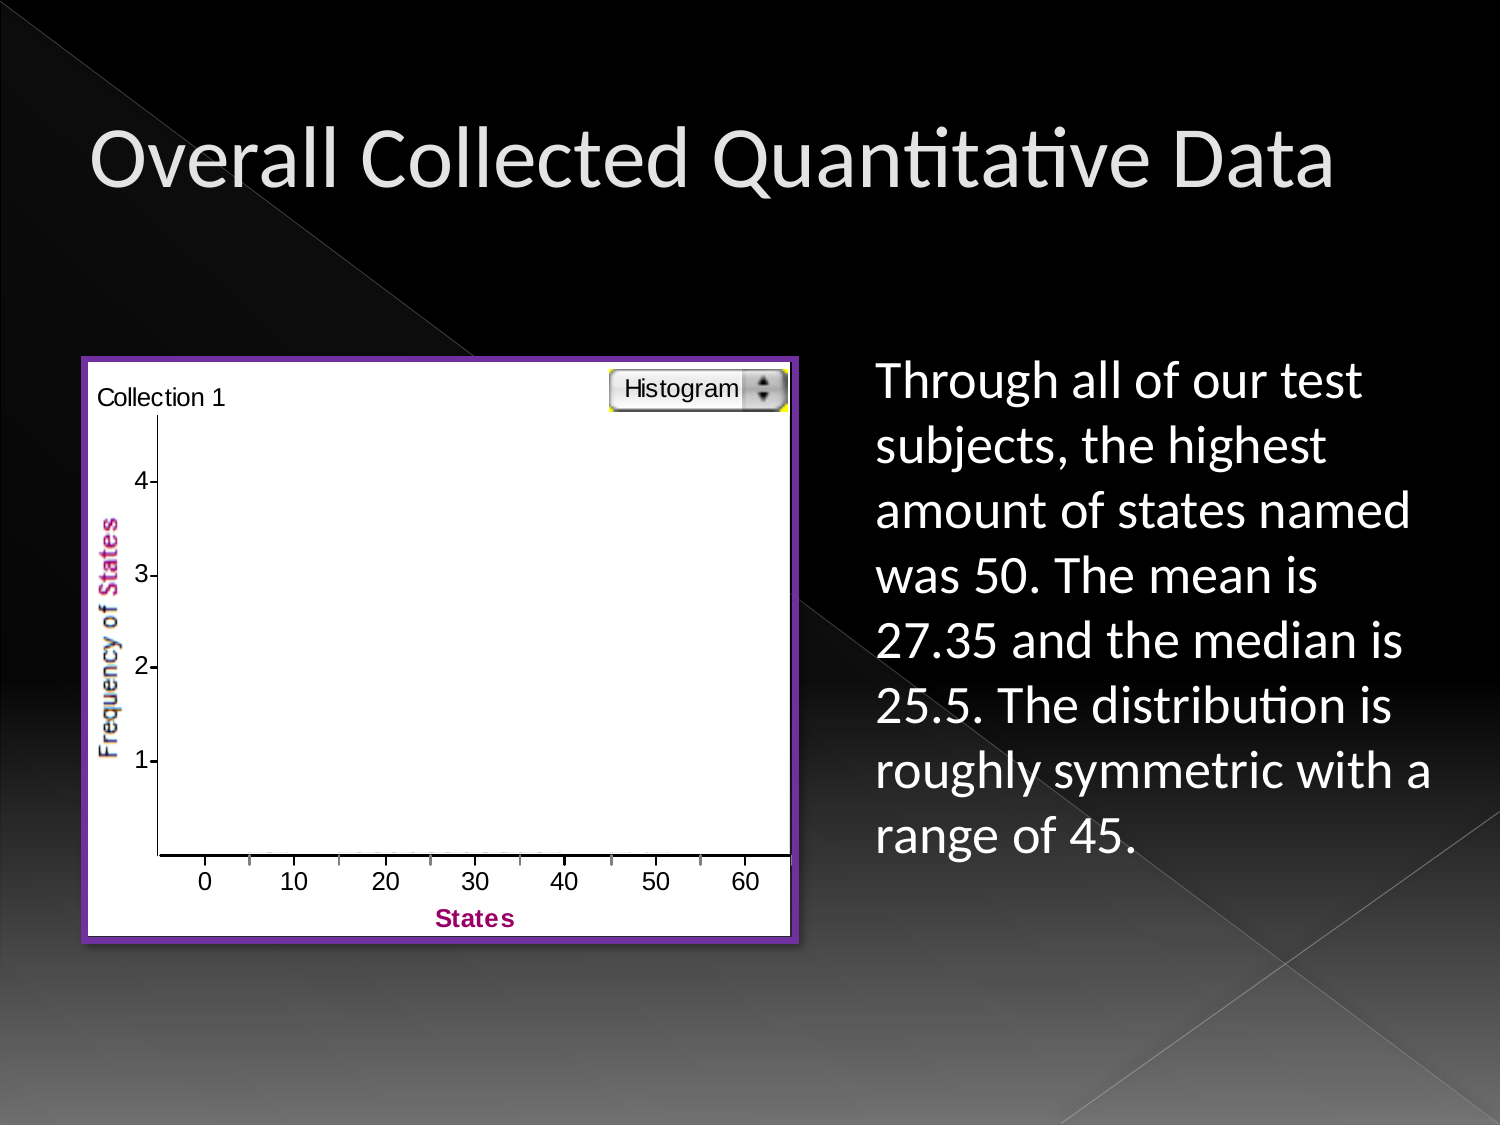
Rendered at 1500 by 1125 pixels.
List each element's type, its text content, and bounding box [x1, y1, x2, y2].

list Through all of our test subjects, the highest amount of states named was 50. The mean is 27.35 and the median is 25.5. The distribution is roughly symmetric with a range of 45. [787, 337, 1450, 1080]
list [87, 362, 793, 938]
title Overall Collected Quantitative Data [75, 37, 1425, 267]
